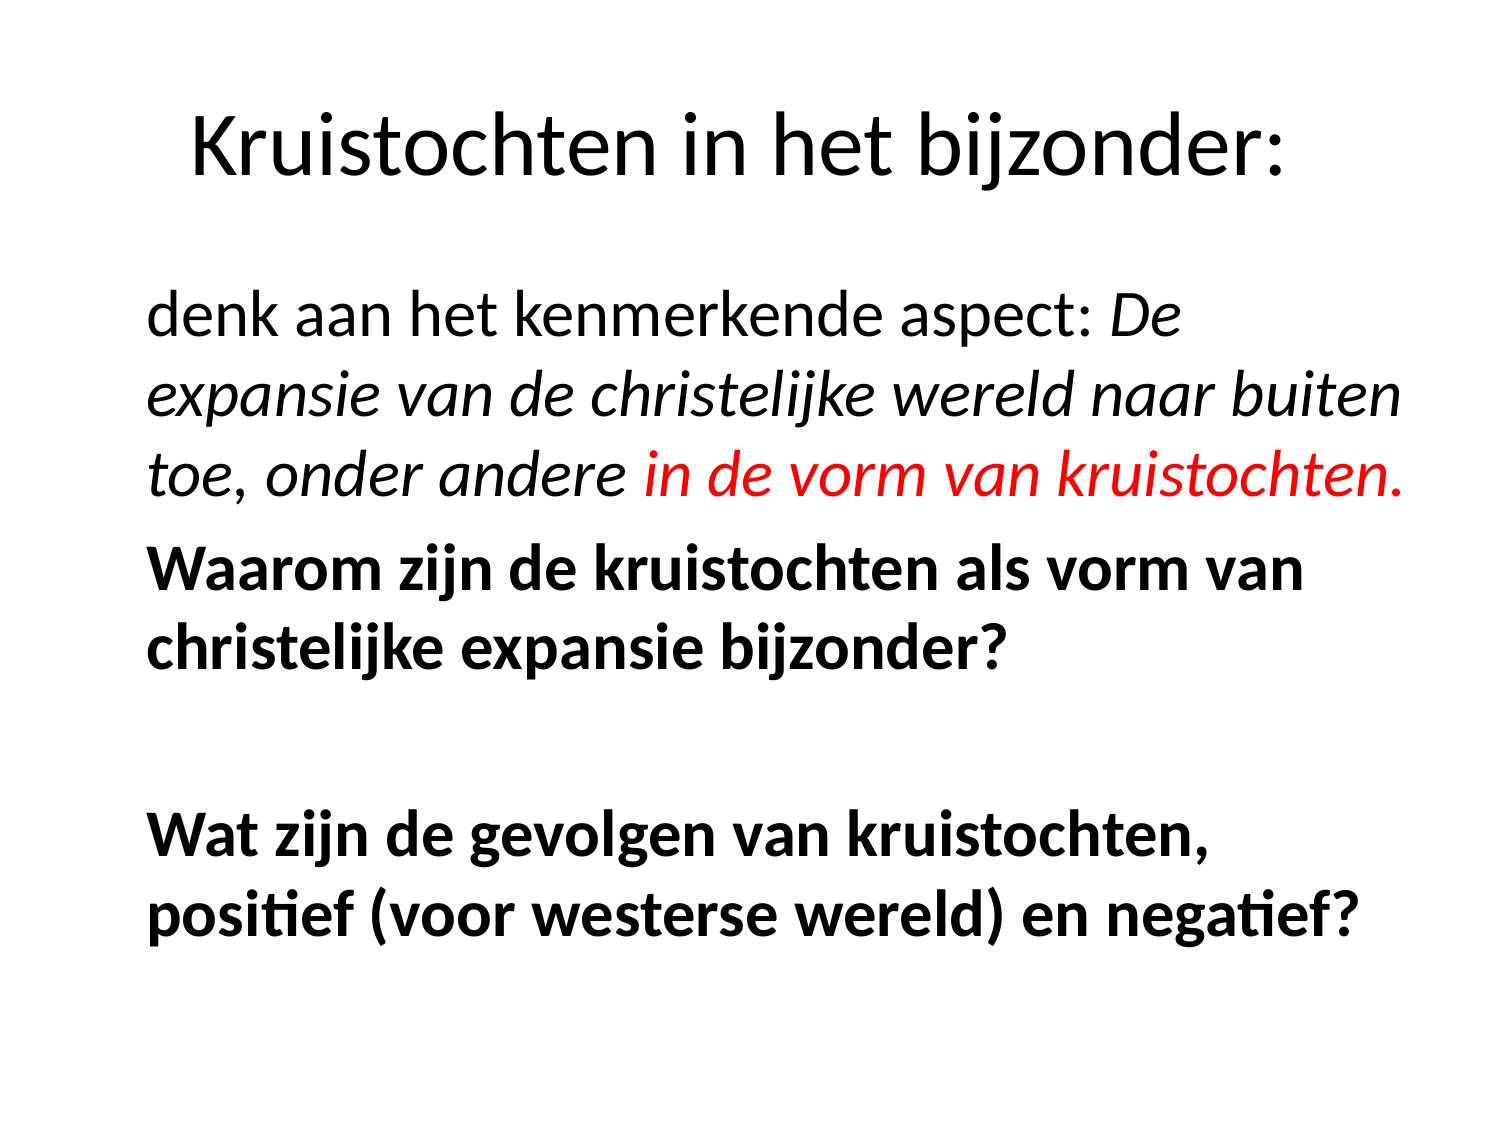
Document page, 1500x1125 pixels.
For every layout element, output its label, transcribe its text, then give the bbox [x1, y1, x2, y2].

list denk aan het kenmerkende aspect: De expansie van de christelijke wereld naar buiten toe, onder andere in de vorm van kruistochten. Waarom zijn de kruistochten als vorm van christelijke expansie bijzonder? Wat zijn de gevolgen van kruistochten, positief (voor westerse wereld) en negatief? [75, 262, 1425, 1005]
title Kruistochten in het bijzonder: [75, 45, 1425, 233]
